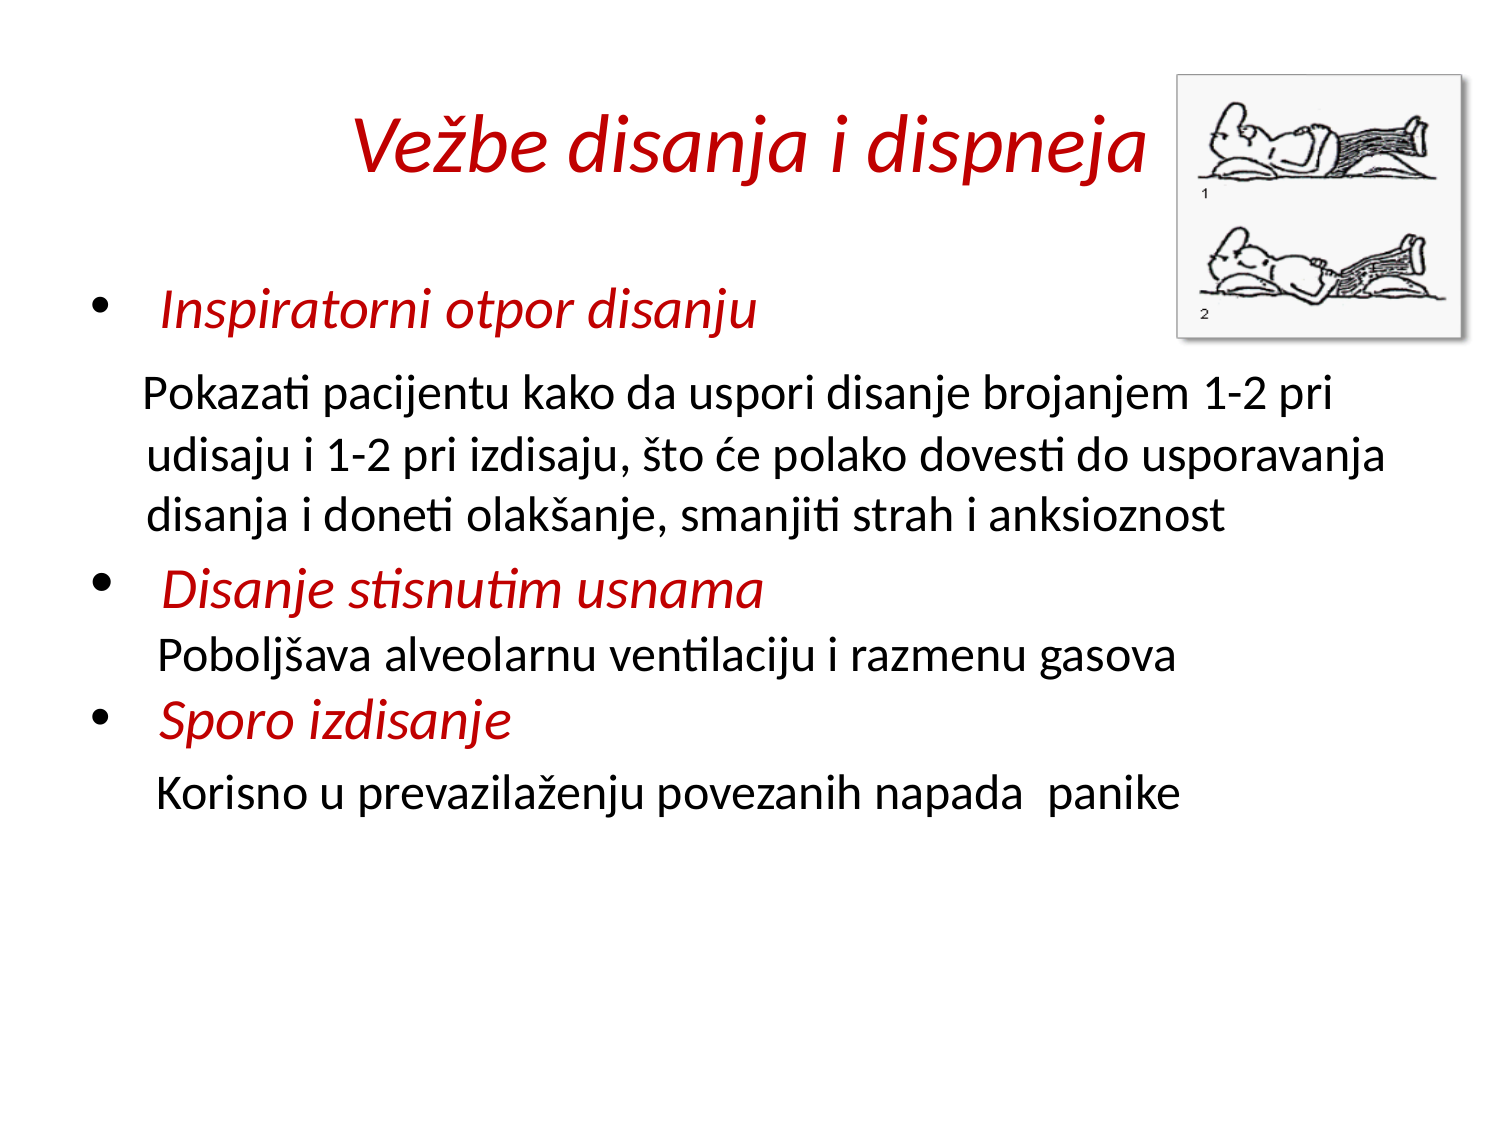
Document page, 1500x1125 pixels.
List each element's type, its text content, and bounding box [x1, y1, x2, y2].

picture [1174, 74, 1474, 351]
list Inspiratorni otpor disanju Pokazati pacijentu kako da uspori disanje brojanjem 1-2 pri udisaju i 1-2 pri izdisaju, što će polako dovesti do usporavanja disanja i doneti olakšanje, smanjiti strah i anksioznost Disanje stisnutim usnama Poboljšava alveolarnu ventilaciju i razmenu gasova Sporo izdisanje Korisno u prevazilaženju povezanih napada panike [75, 262, 1438, 1005]
title Vežbe disanja i dispneja [75, 45, 1425, 233]
